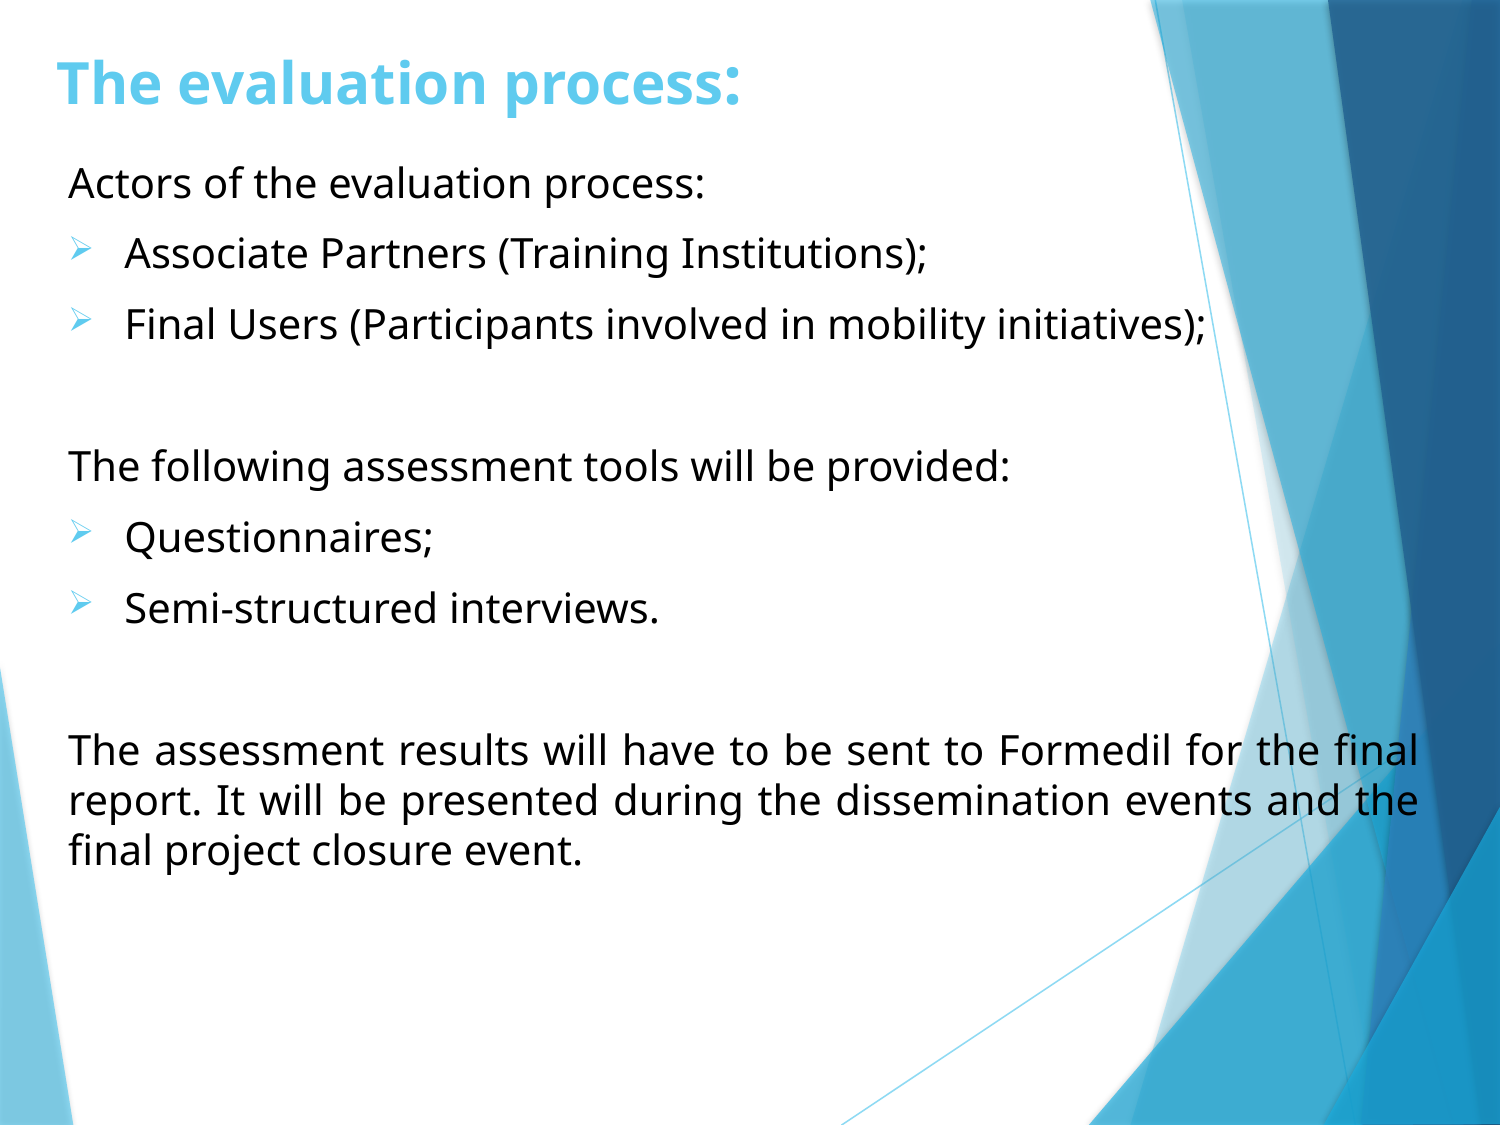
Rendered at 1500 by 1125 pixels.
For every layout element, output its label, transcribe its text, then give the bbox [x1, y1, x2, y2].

text_box Actors of the evaluation process: Associate Partners (Training Institutions); Final Users (Participants involved in mobility initiatives); The following assessment tools will be provided: Questionnaires; Semi-structured interviews. The assessment results will have to be sent to Formedil for the final report. It will be presented during the dissemination events and the final project closure event. [53, 148, 1436, 1047]
text_box The evaluation process: [41, 30, 1117, 114]
